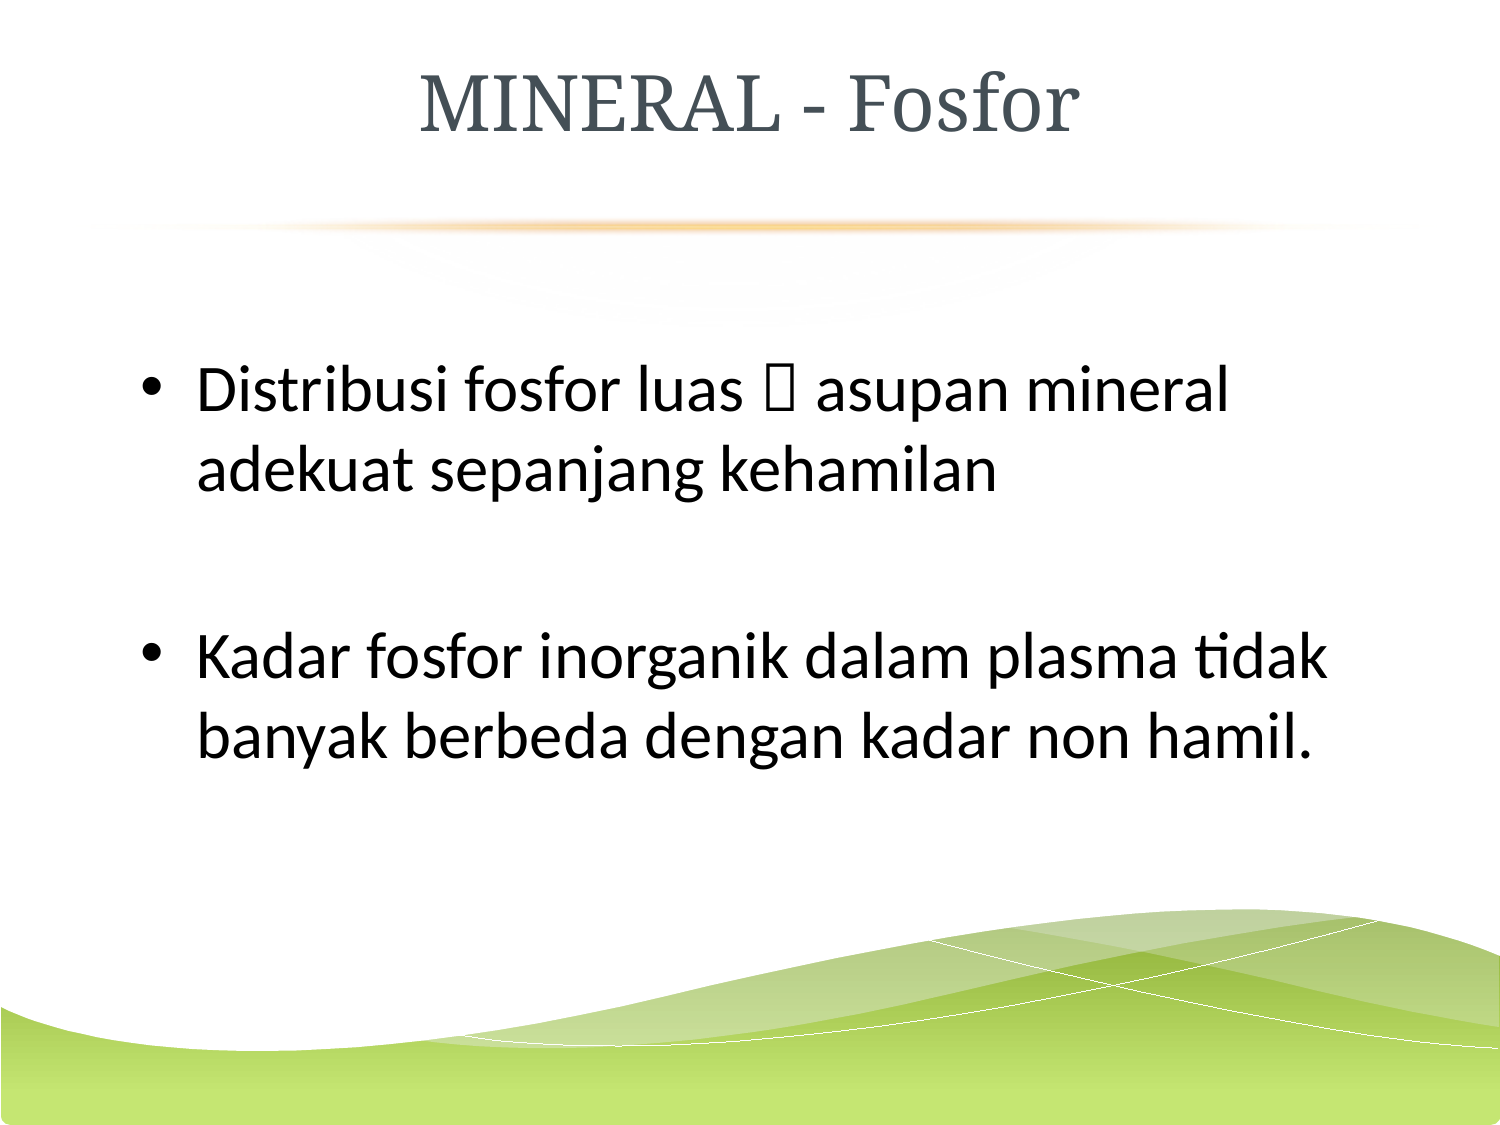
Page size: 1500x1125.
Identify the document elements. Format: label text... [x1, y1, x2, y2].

title MINERAL - Fosfor [75, 45, 1425, 155]
picture [0, 87, 1500, 829]
picture [0, 1007, 6, 1125]
list Distribusi fosfor luas  asupan mineral adekuat sepanjang kehamilan Kadar fosfor inorganik dalam plasma tidak banyak berbeda dengan kadar non hamil. [125, 337, 1388, 1025]
